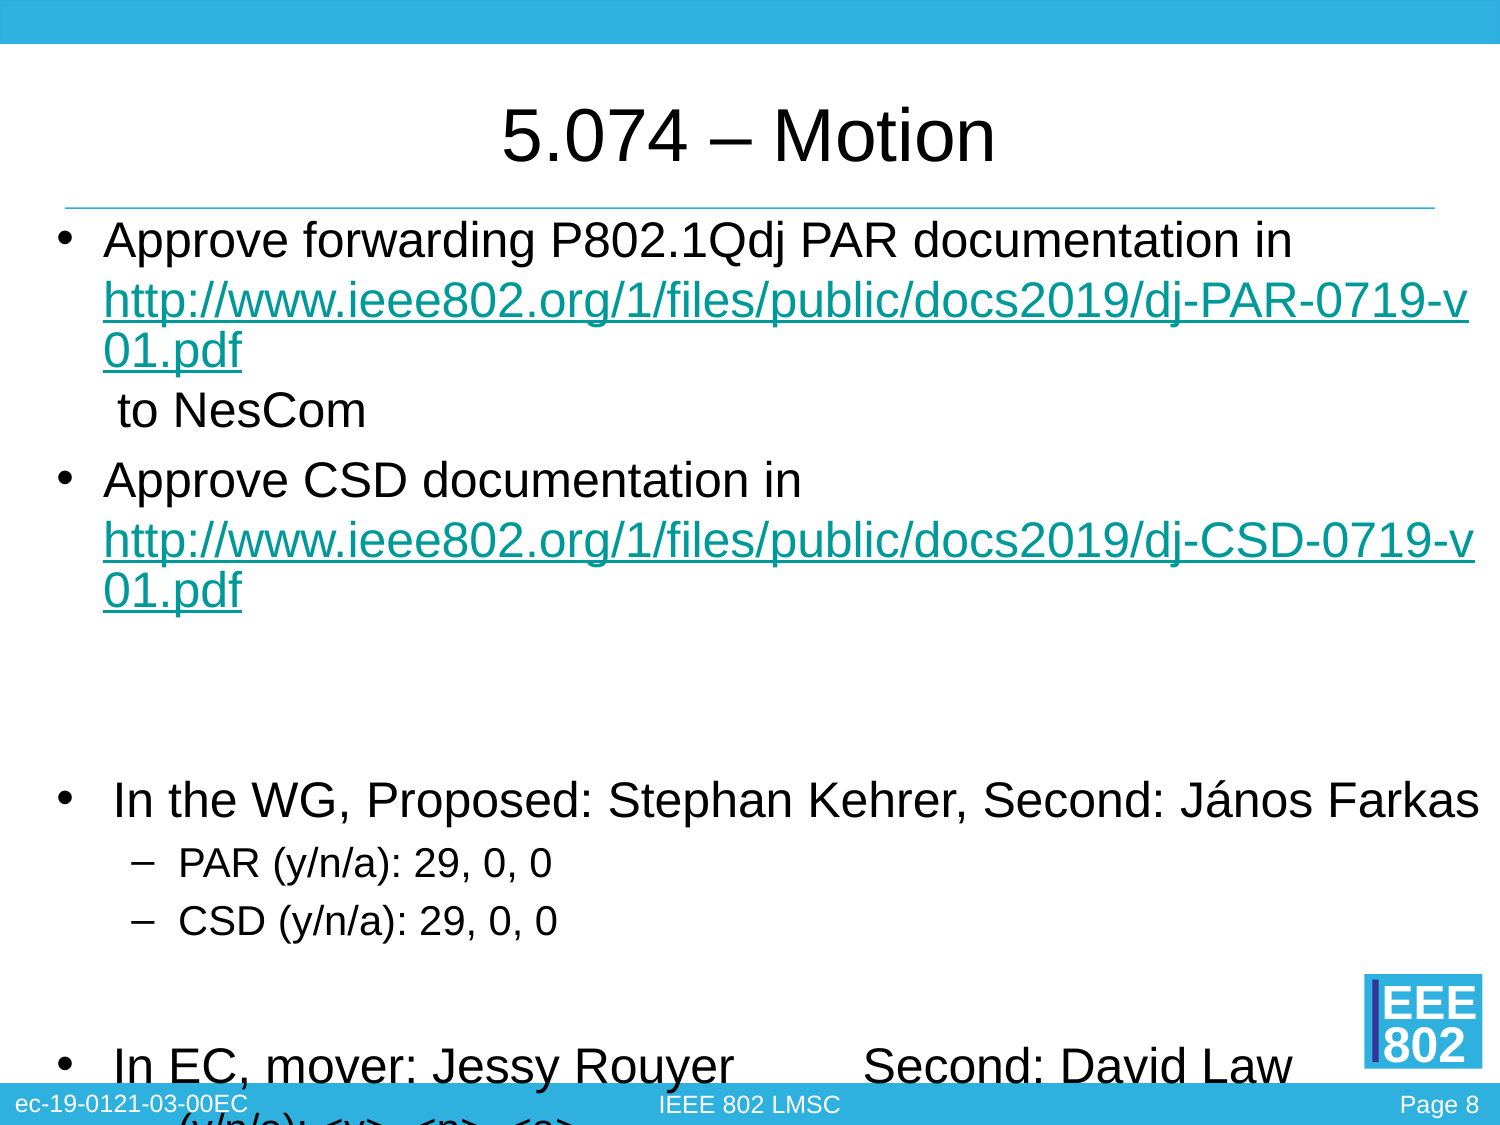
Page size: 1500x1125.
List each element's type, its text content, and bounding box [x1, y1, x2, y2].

title 5.074 – Motion [75, 66, 1425, 197]
list Approve forwarding P802.1Qdj PAR documentation in http://www.ieee802.org/1/files/public/docs2019/dj-PAR-0719-v01.pdf to NesCom Approve CSD documentation in http://www.ieee802.org/1/files/public/docs2019/dj-CSD-0719-v01.pdf In the WG, Proposed: Stephan Kehrer, Second: János Farkas PAR (y/n/a): 29, 0, 0 CSD (y/n/a): 29, 0, 0 In EC, mover: Jessy Rouyer Second: David Law (y/n/a): <y>, <n>, <a> [41, 200, 1500, 1018]
